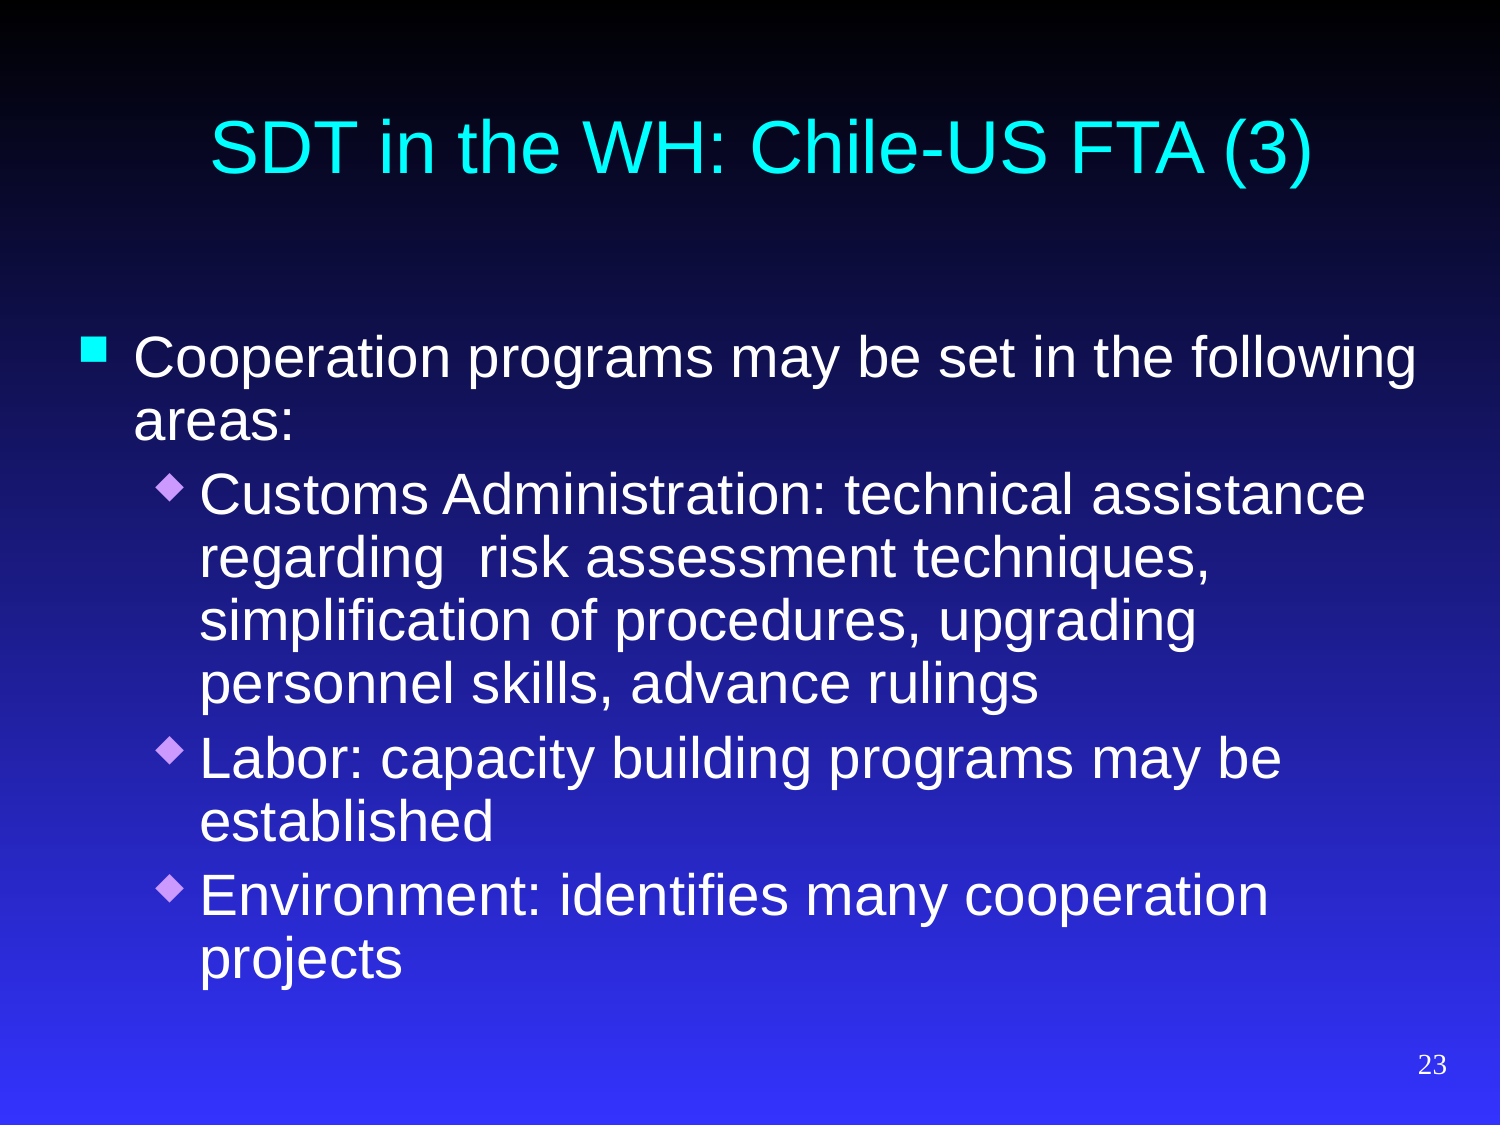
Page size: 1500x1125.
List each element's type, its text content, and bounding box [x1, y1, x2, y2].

slide_number 23 [1149, 1038, 1463, 1101]
title SDT in the WH: Chile-US FTA (3) [62, 49, 1463, 238]
list Cooperation programs may be set in the following areas: Customs Administration: technical assistance regarding risk assessment techniques, simplification of procedures, upgrading personnel skills, advance rulings Labor: capacity building programs may be established Environment: identifies many cooperation projects [62, 318, 1468, 1038]
